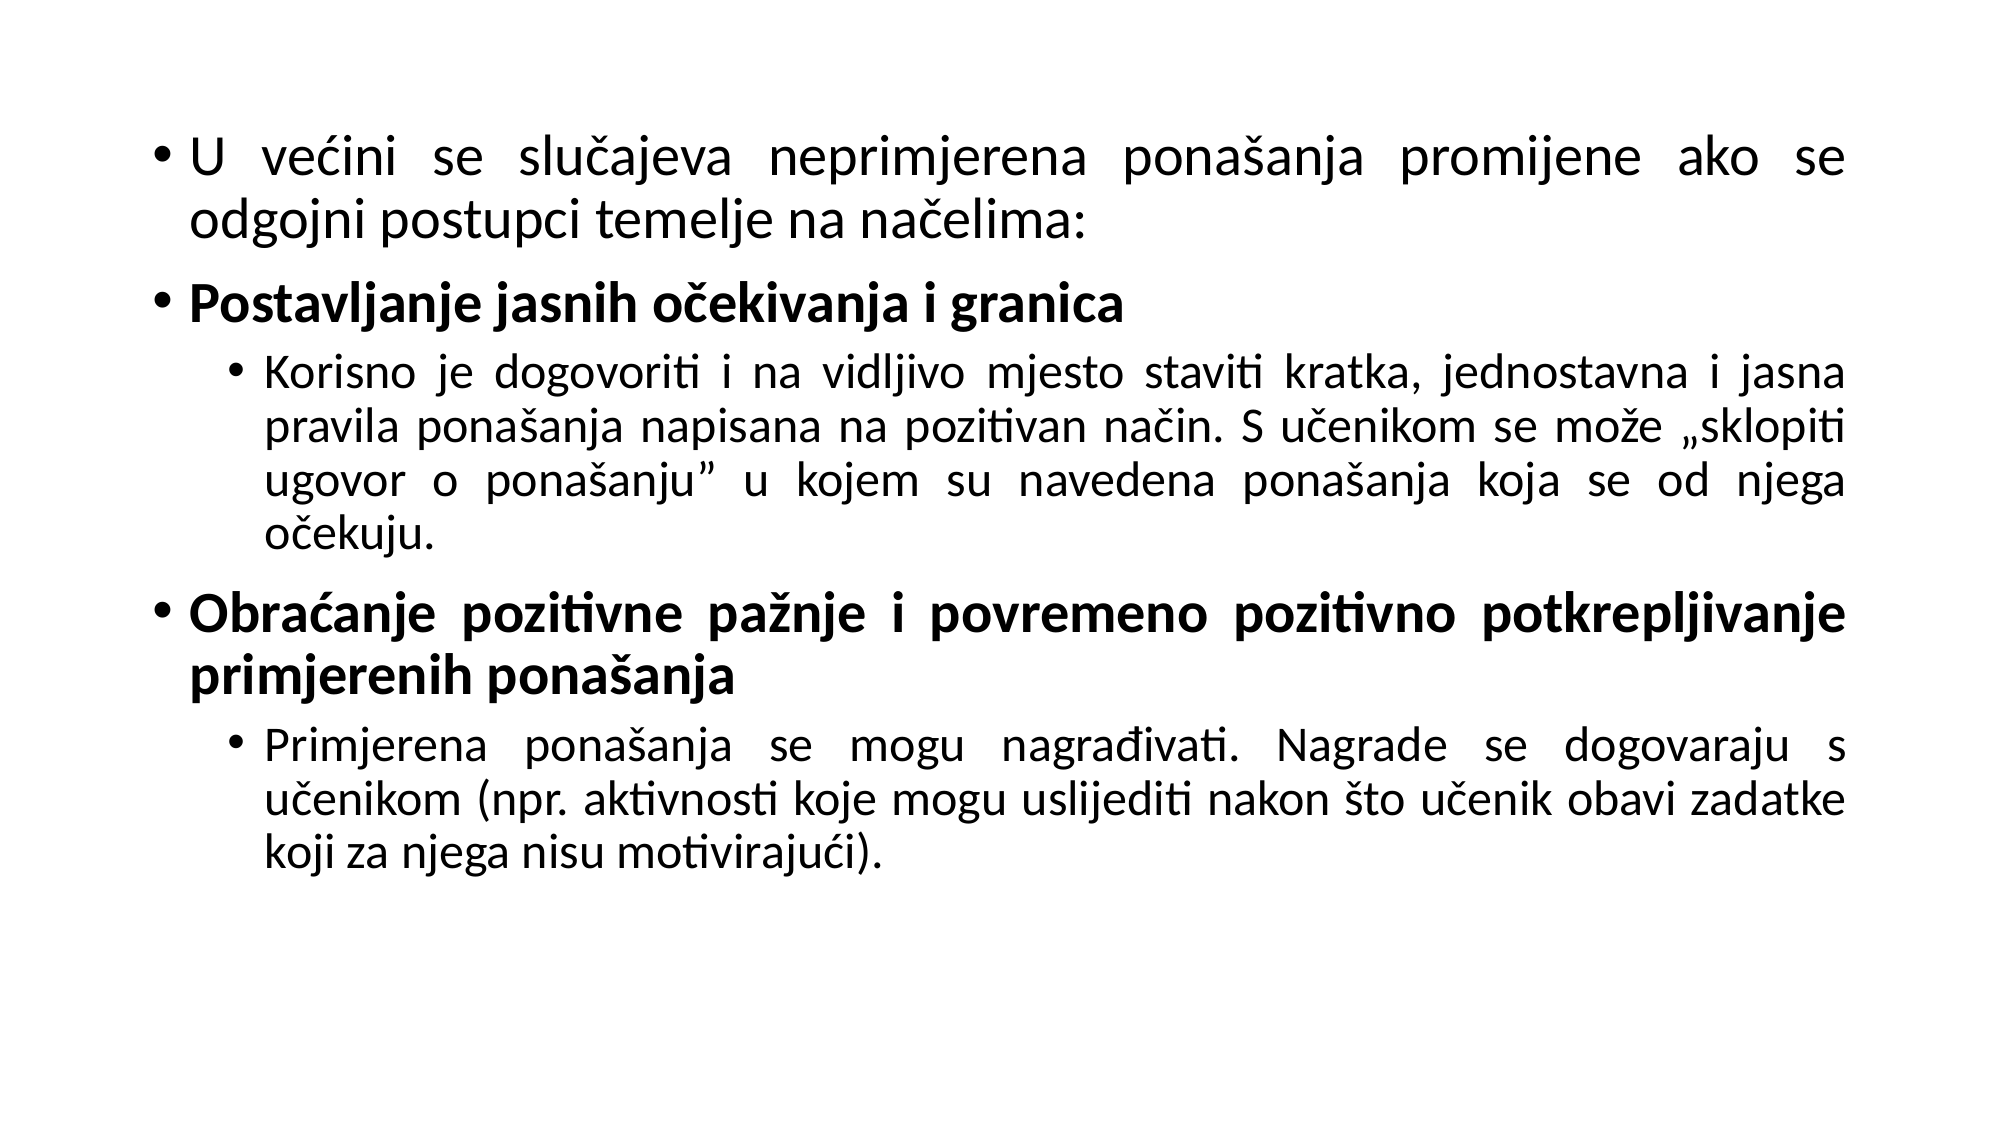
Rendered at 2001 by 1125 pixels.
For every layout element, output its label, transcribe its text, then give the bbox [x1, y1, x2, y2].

list U većini se slučajeva neprimjerena ponašanja promijene ako se odgojni postupci temelje na načelima: Postavljanje jasnih očekivanja i granica Korisno je dogovoriti i na vidljivo mjesto staviti kratka, jednostavna i jasna pravila ponašanja napisana na pozitivan način. S učenikom se može „sklopiti ugovor o ponašanju” u kojem su navedena ponašanja koja se od njega očekuju. Obraćanje pozitivne pažnje i povremeno pozitivno potkrepljivanje primjerenih ponašanja Primjerena ponašanja se mogu nagrađivati. Nagrade se dogovaraju s učenikom (npr. aktivnosti koje mogu uslijediti nakon što učenik obavi zadatke koji za njega nisu motivirajući). [137, 117, 1863, 1014]
